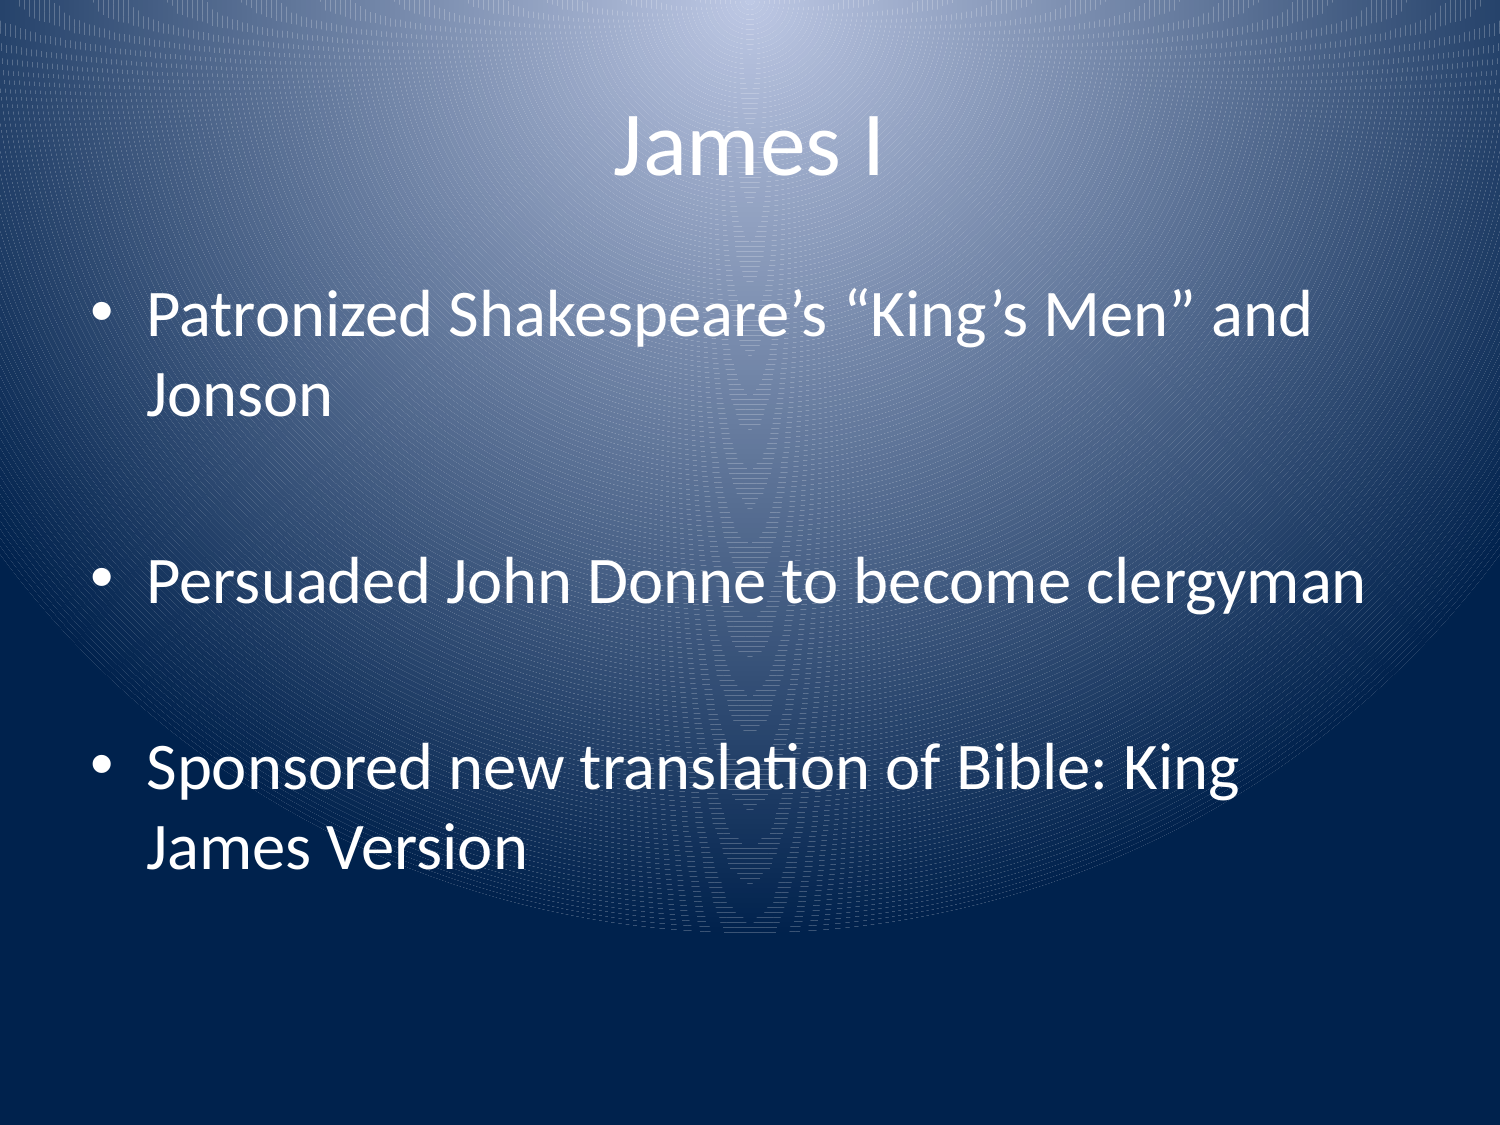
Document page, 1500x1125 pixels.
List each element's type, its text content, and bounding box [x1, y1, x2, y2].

title James I [75, 45, 1425, 233]
list Patronized Shakespeare’s “King’s Men” and Jonson Persuaded John Donne to become clergyman Sponsored new translation of Bible: King James Version [75, 262, 1425, 1005]
